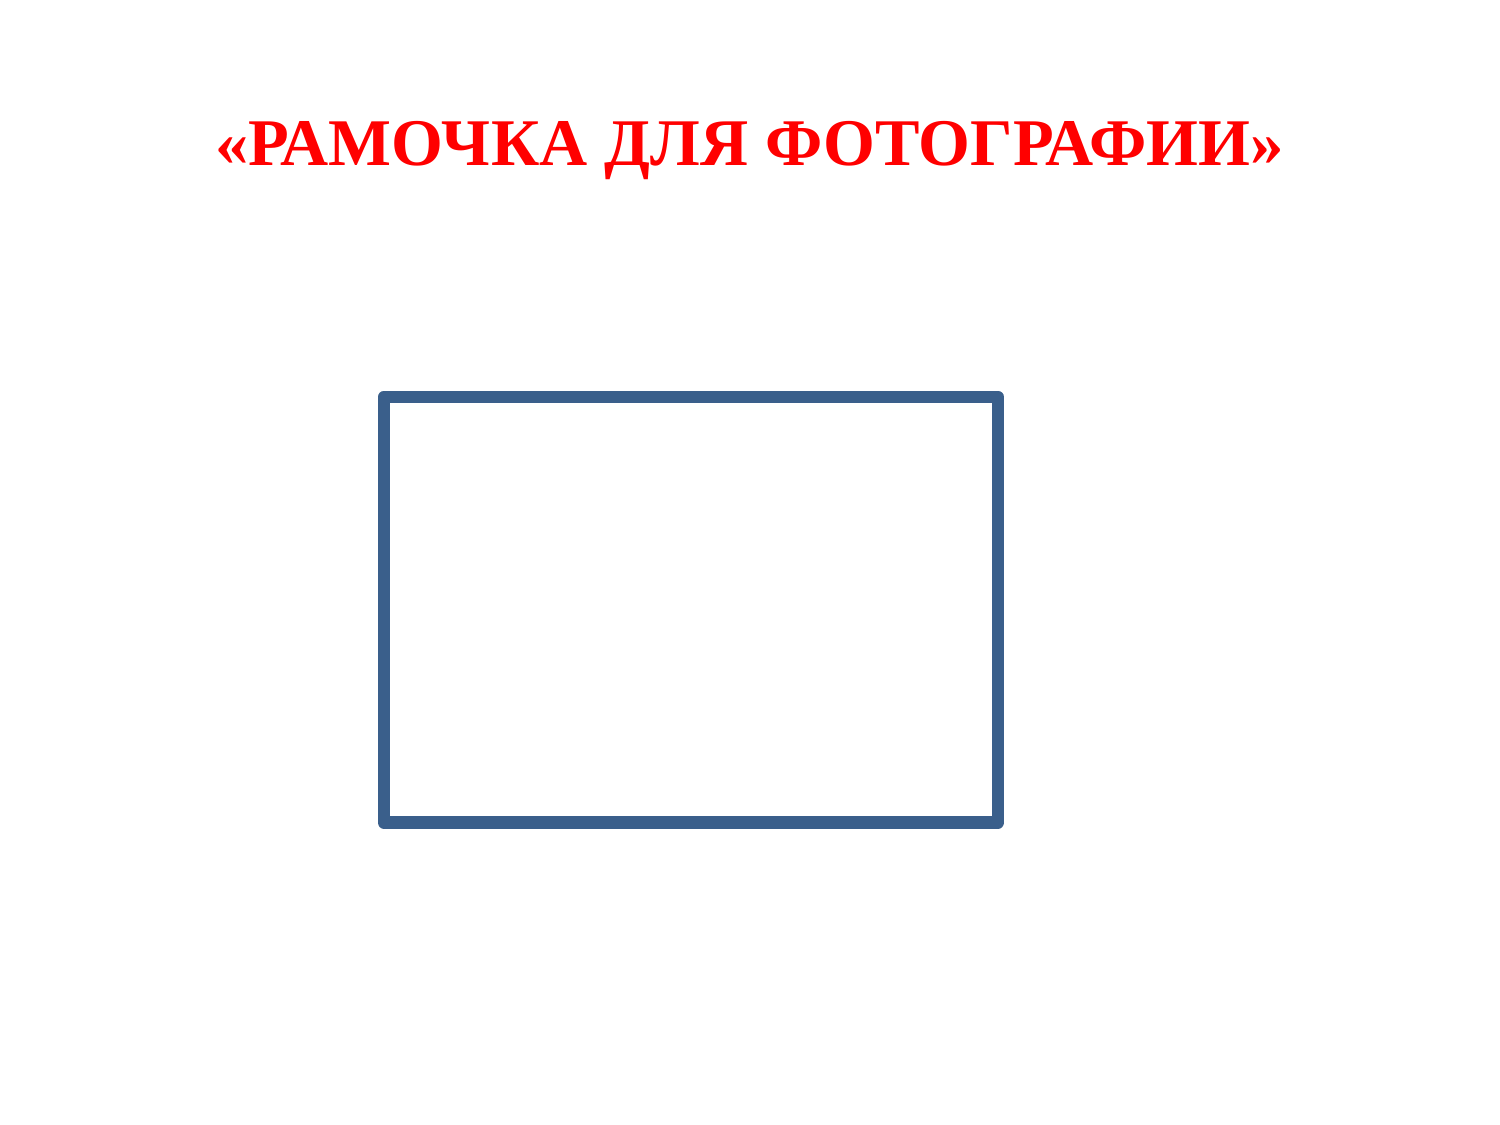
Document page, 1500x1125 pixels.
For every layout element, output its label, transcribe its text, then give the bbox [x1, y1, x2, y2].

title «РАМОЧКА ДЛЯ ФОТОГРАФИИ» [75, 45, 1425, 233]
text_box [382, 395, 1000, 824]
